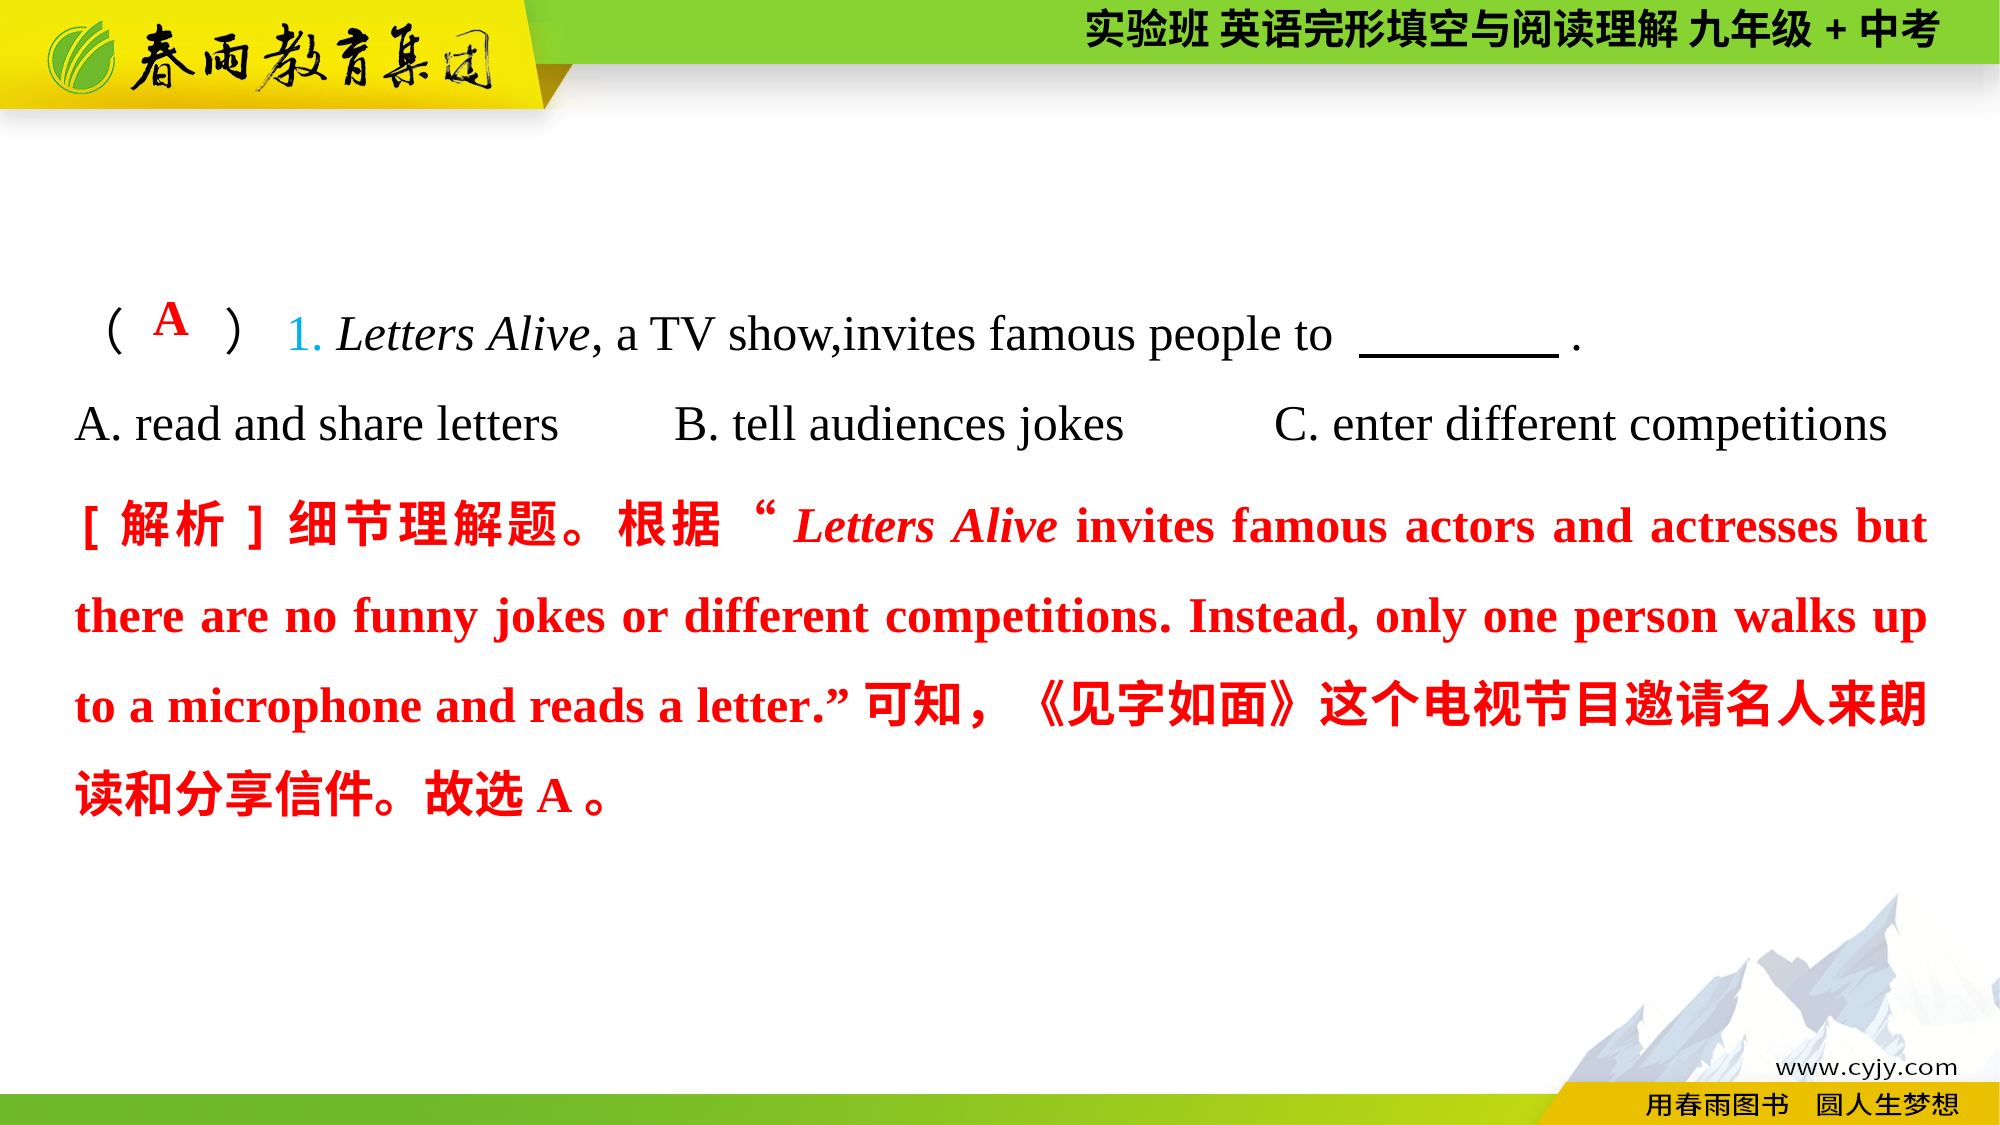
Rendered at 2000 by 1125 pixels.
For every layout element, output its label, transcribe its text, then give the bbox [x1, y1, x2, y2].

picture [0, 0, 2000, 1125]
text_box A [138, 277, 204, 353]
list （ ）1. Letters Alive, a TV show,invites famous people to . A. read and share letters B. tell audiences jokes C. enter different competitions [59, 263, 1944, 455]
text_box [解析]细节理解题。根据“Letters Alive invites famous actors and actresses but there are no funny jokes or different competitions. Instead, only one person walks up to a microphone and reads a letter.”可知，《见字如面》这个电视节目邀请名人来朗读和分享信件。故选A。 [59, 455, 1944, 831]
